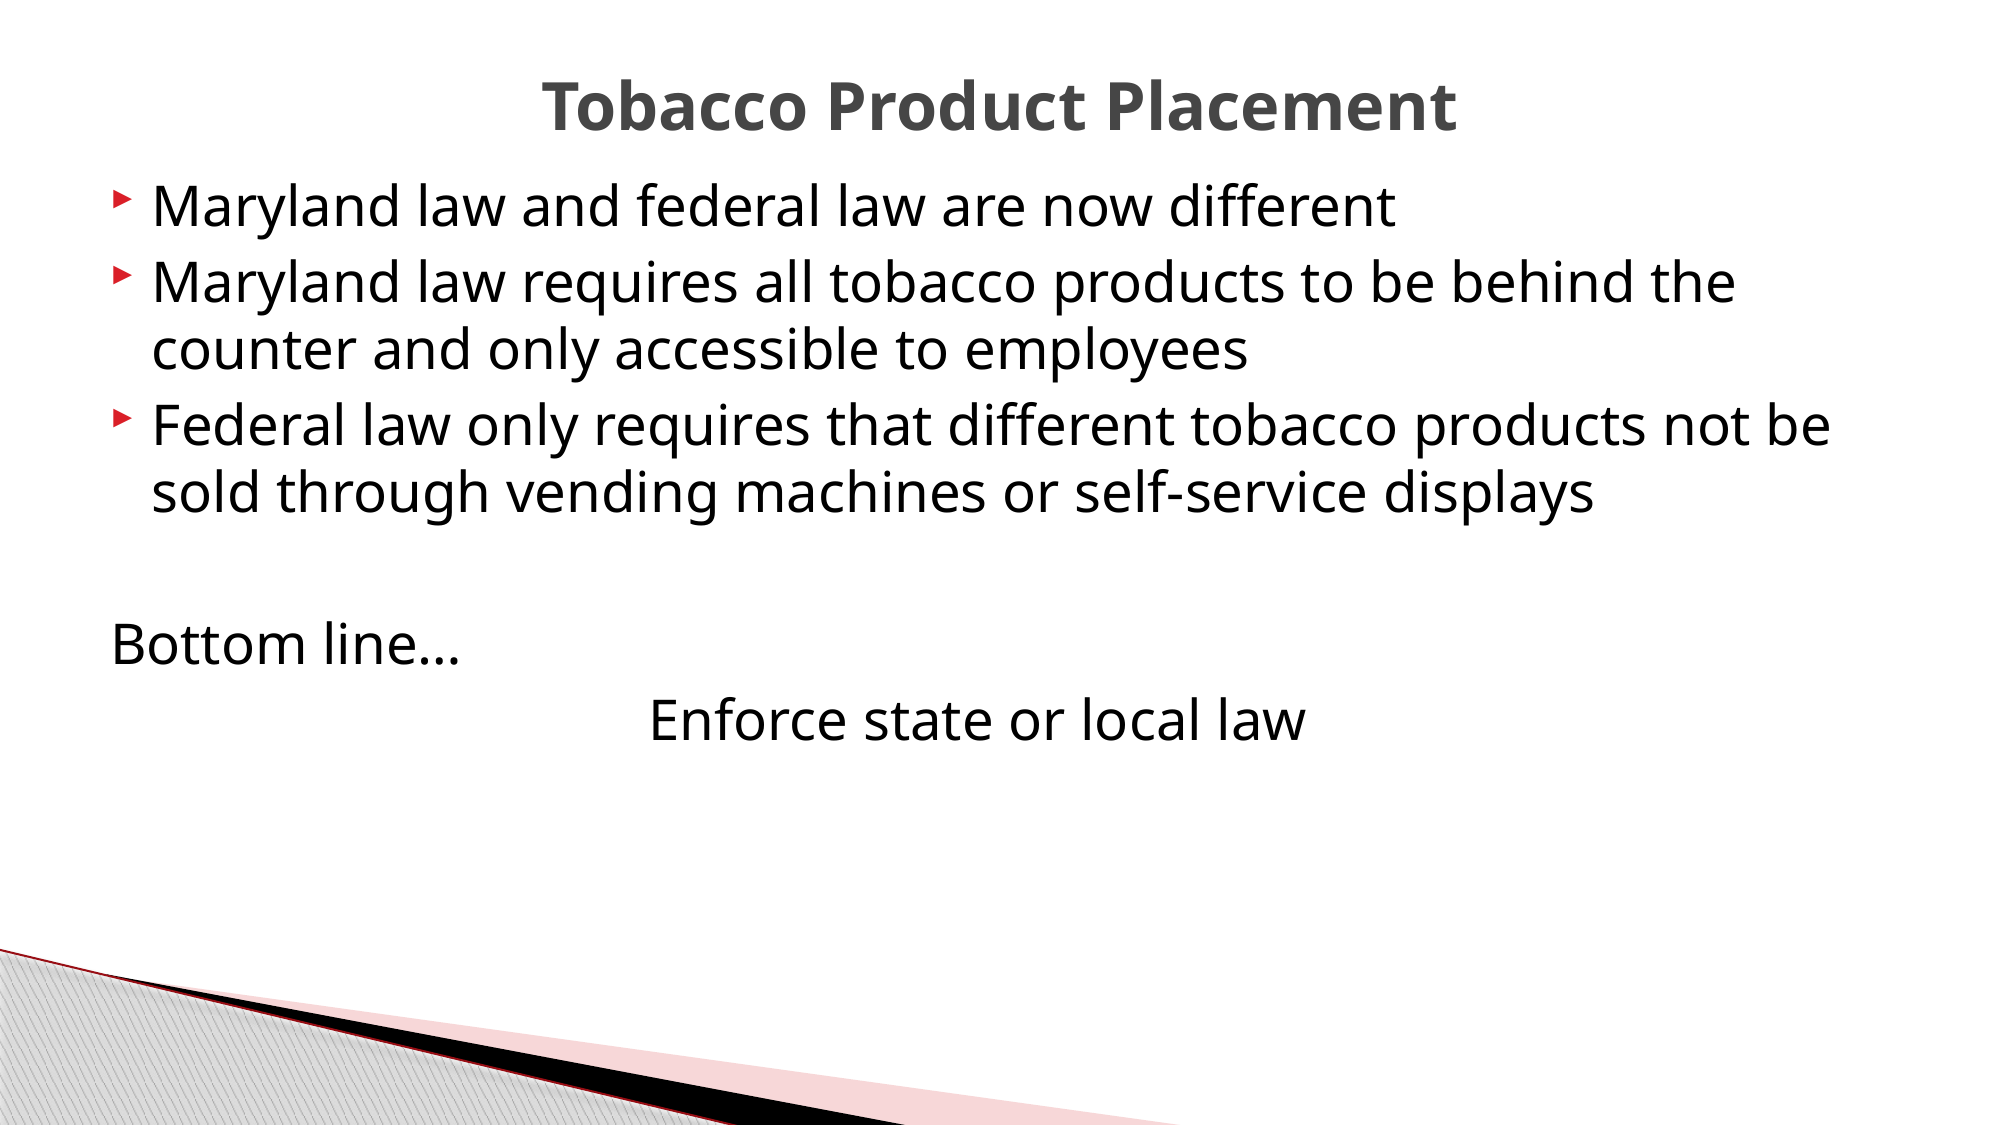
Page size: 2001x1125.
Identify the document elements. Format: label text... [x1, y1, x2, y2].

title Tobacco Product Placement [249, 45, 1750, 162]
list Maryland law and federal law are now different Maryland law requires all tobacco products to be behind the counter and only accessible to employees Federal law only requires that different tobacco products not be sold through vending machines or self-service displays Bottom line… Enforce state or local law [76, 162, 1861, 986]
